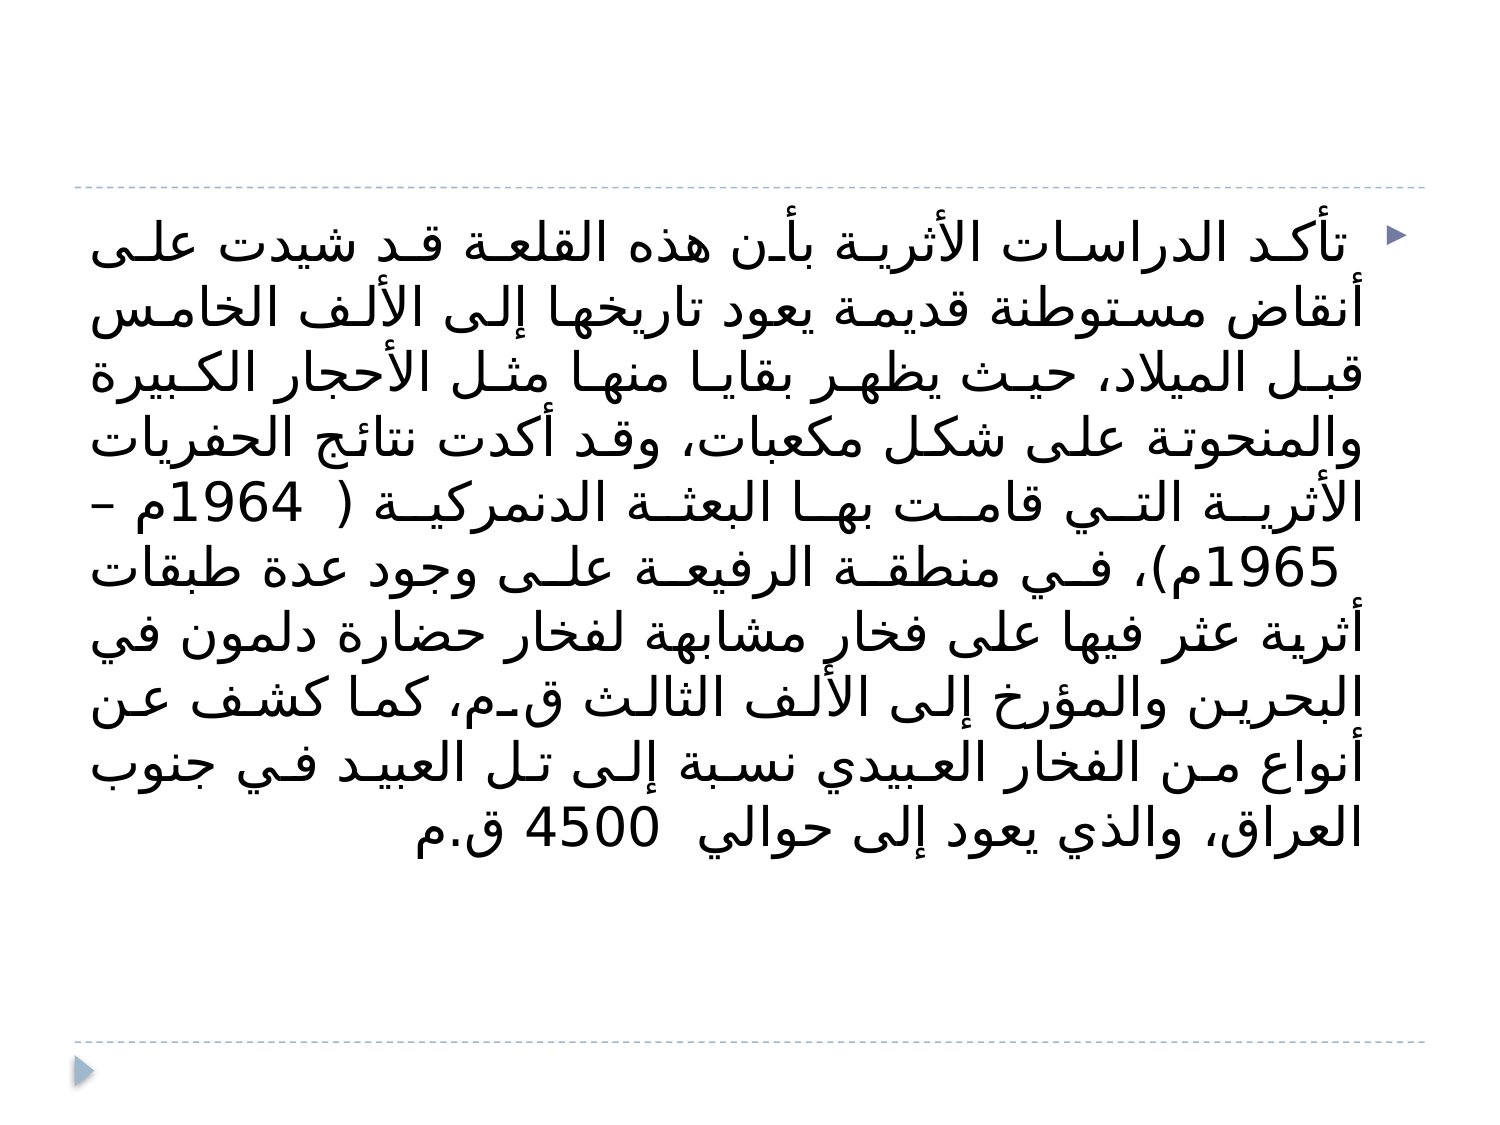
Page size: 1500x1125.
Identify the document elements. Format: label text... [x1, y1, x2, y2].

list تأكد الدراسات الأثرية بأن هذه القلعة قد شيدت على أنقاض مستوطنة قديمة يعود تاريخها إلى الألف الخامس قبل الميلاد، حيث يظهر بقايا منها مثل الأحجار الكبيرة والمنحوتة على شكل مكعبات، وقد أكدت نتائج الحفريات الأثرية التي قامت بها البعثة الدنمركية (1964م – 1965م)، في منطقة الرفيعة على وجود عدة طبقات أثرية عثر فيها على فخار مشابهة لفخار حضارة دلمون في البحرين والمؤرخ إلى الألف الثالث ق.م، كما كشف عن أنواع من الفخار العبيدي نسبة إلى تل العبيد في جنوب العراق، والذي يعود إلى حوالي 4500 ق.م [75, 200, 1425, 1010]
